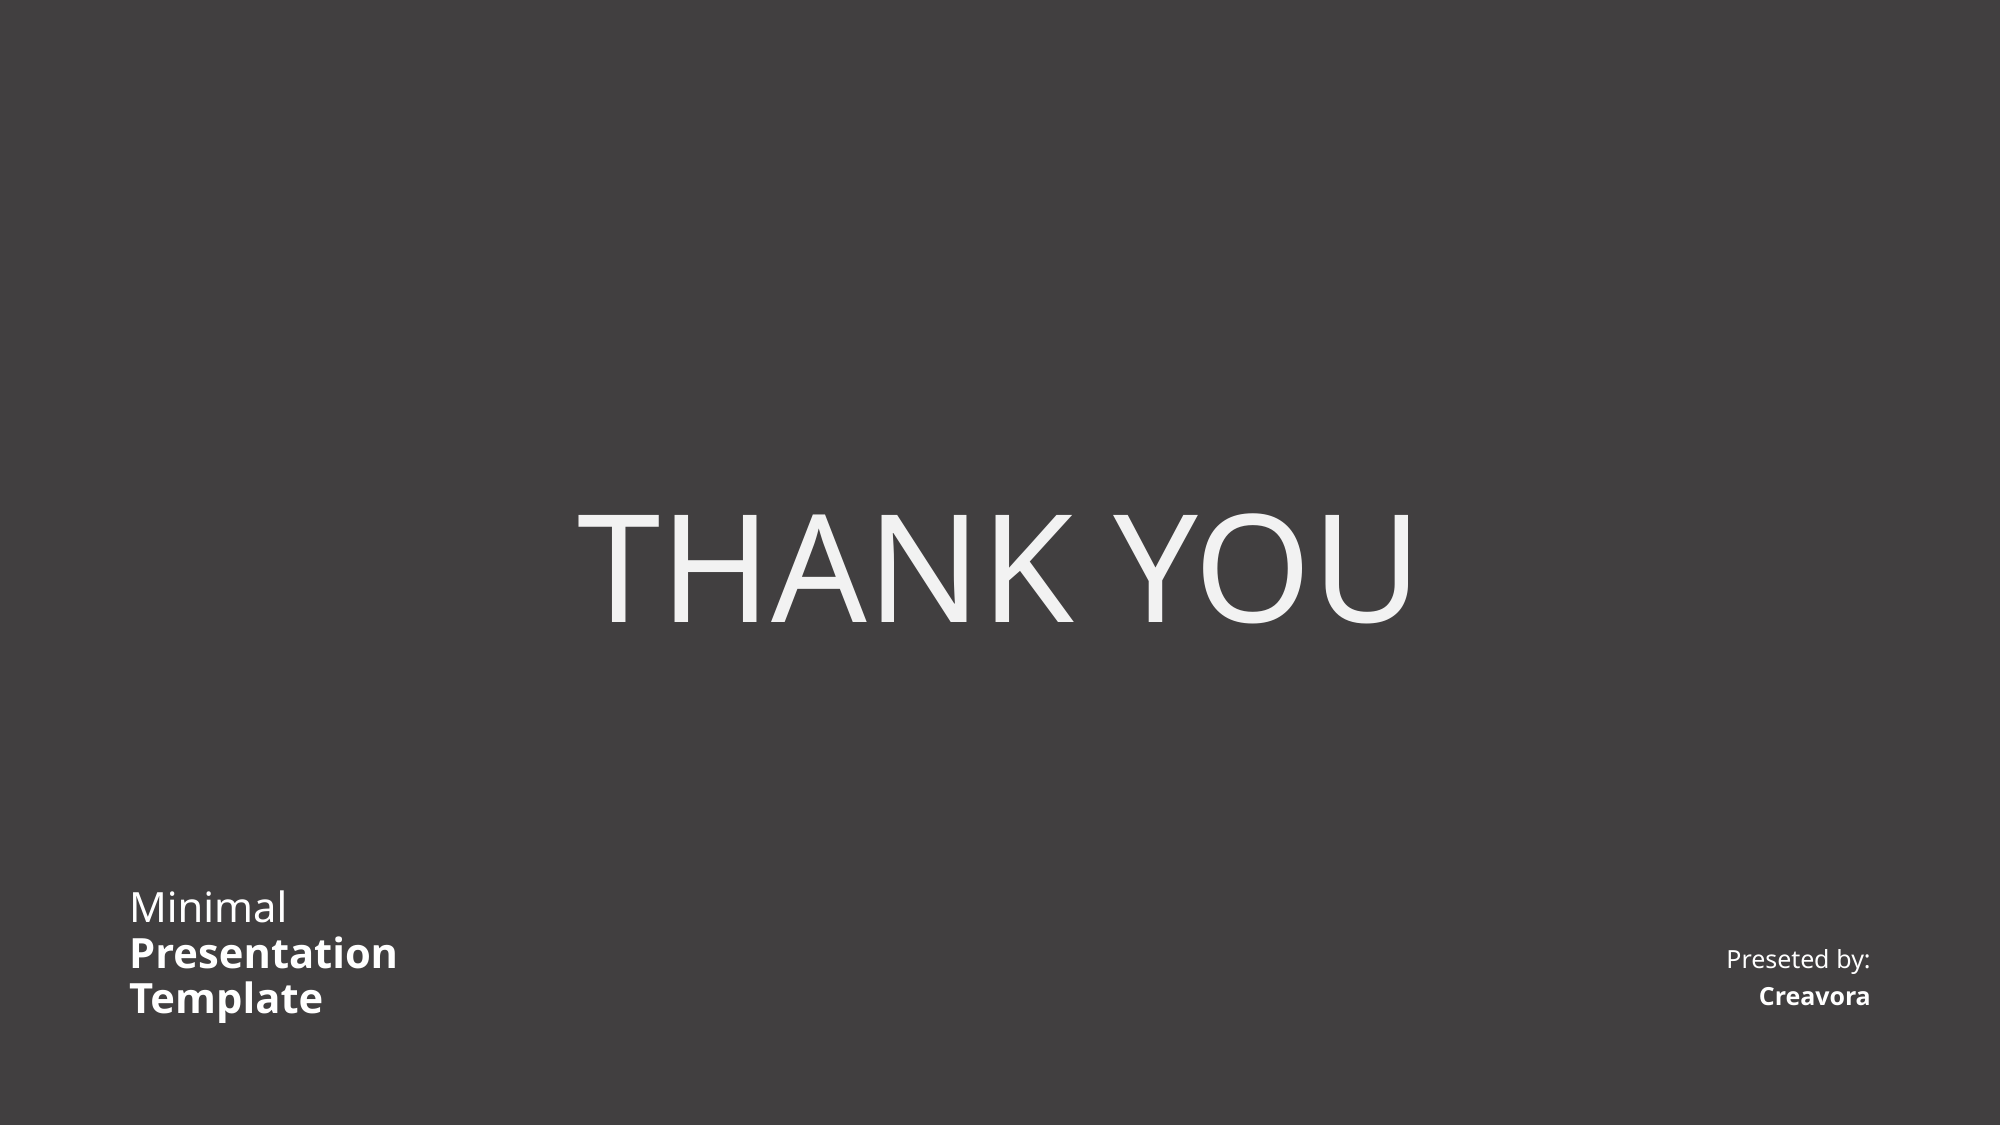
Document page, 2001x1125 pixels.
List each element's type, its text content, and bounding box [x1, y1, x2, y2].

text_box Preseted by: [1544, 936, 1886, 972]
text_box Template [114, 964, 456, 1030]
text_box Minimal [114, 873, 456, 919]
text_box THANK YOU [284, 508, 1716, 617]
text_box Creavora [1544, 972, 1886, 1018]
text_box Presentation [114, 919, 456, 964]
